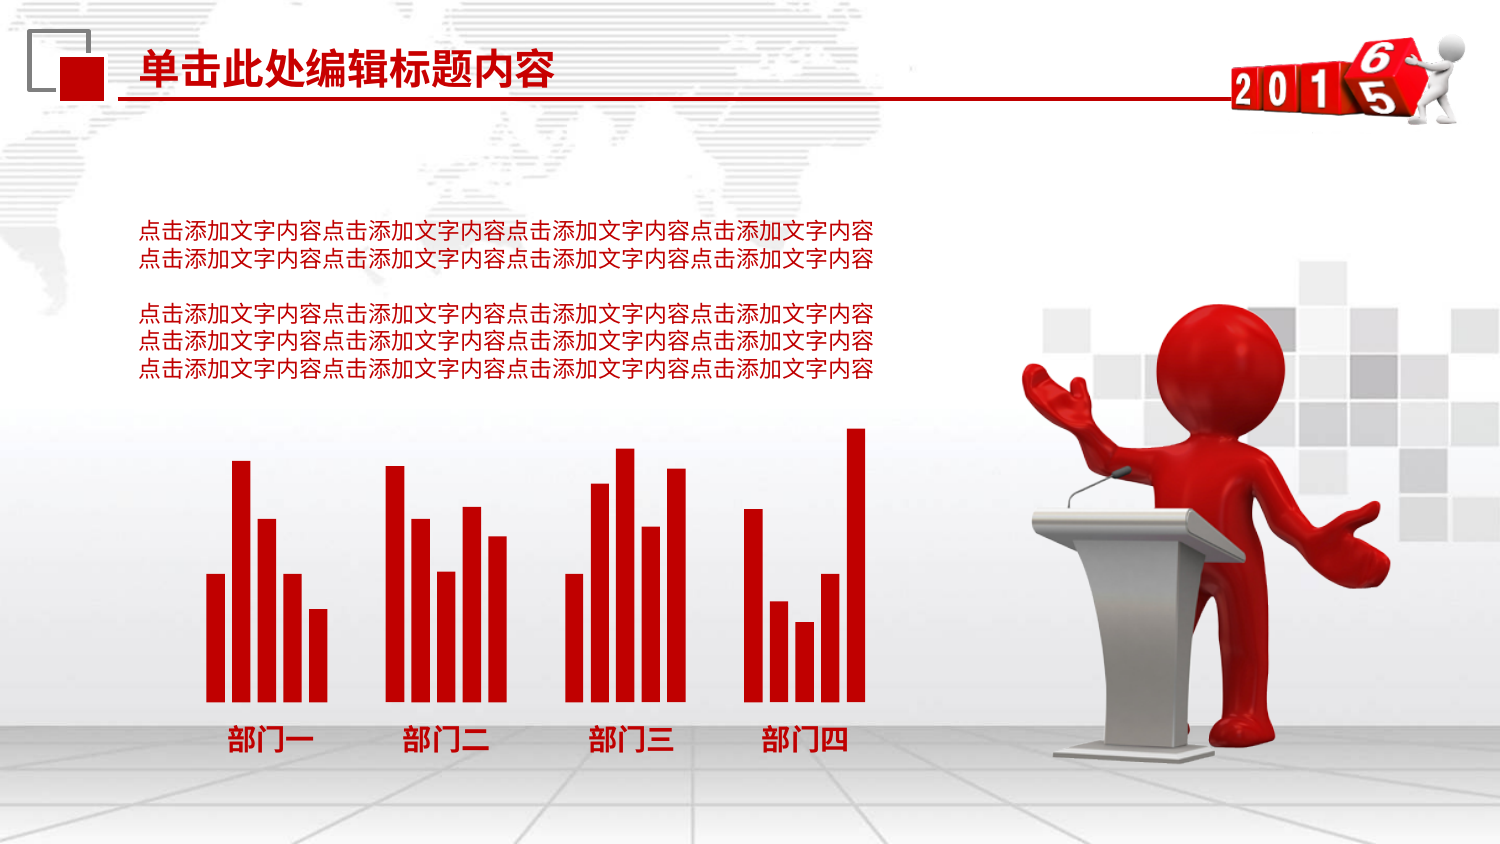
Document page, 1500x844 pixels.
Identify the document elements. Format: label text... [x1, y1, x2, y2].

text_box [206, 428, 866, 703]
picture [0, 0, 1500, 844]
text_box 部门二 [387, 714, 568, 764]
text_box 单击此处编辑标题内容 [123, 35, 1093, 94]
text_box 点击添加文字内容点击添加文字内容点击添加文字内容点击添加文字内容 点击添加文字内容点击添加文字内容点击添加文字内容点击添加文字内容 点击添加文字内容点击添加文字内容点击添加文字内容点击添加文字内容 点击添加文字内容点击添加文字内容点击添加文字内容点击添加文字内容 点击添加文字内容点击添加文字内容点击添加文字内容点击添加文字内容 [123, 209, 955, 417]
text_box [29, 30, 107, 104]
text_box 部门三 [573, 714, 746, 764]
text_box 部门一 [212, 714, 387, 764]
text_box 部门四 [746, 714, 927, 764]
